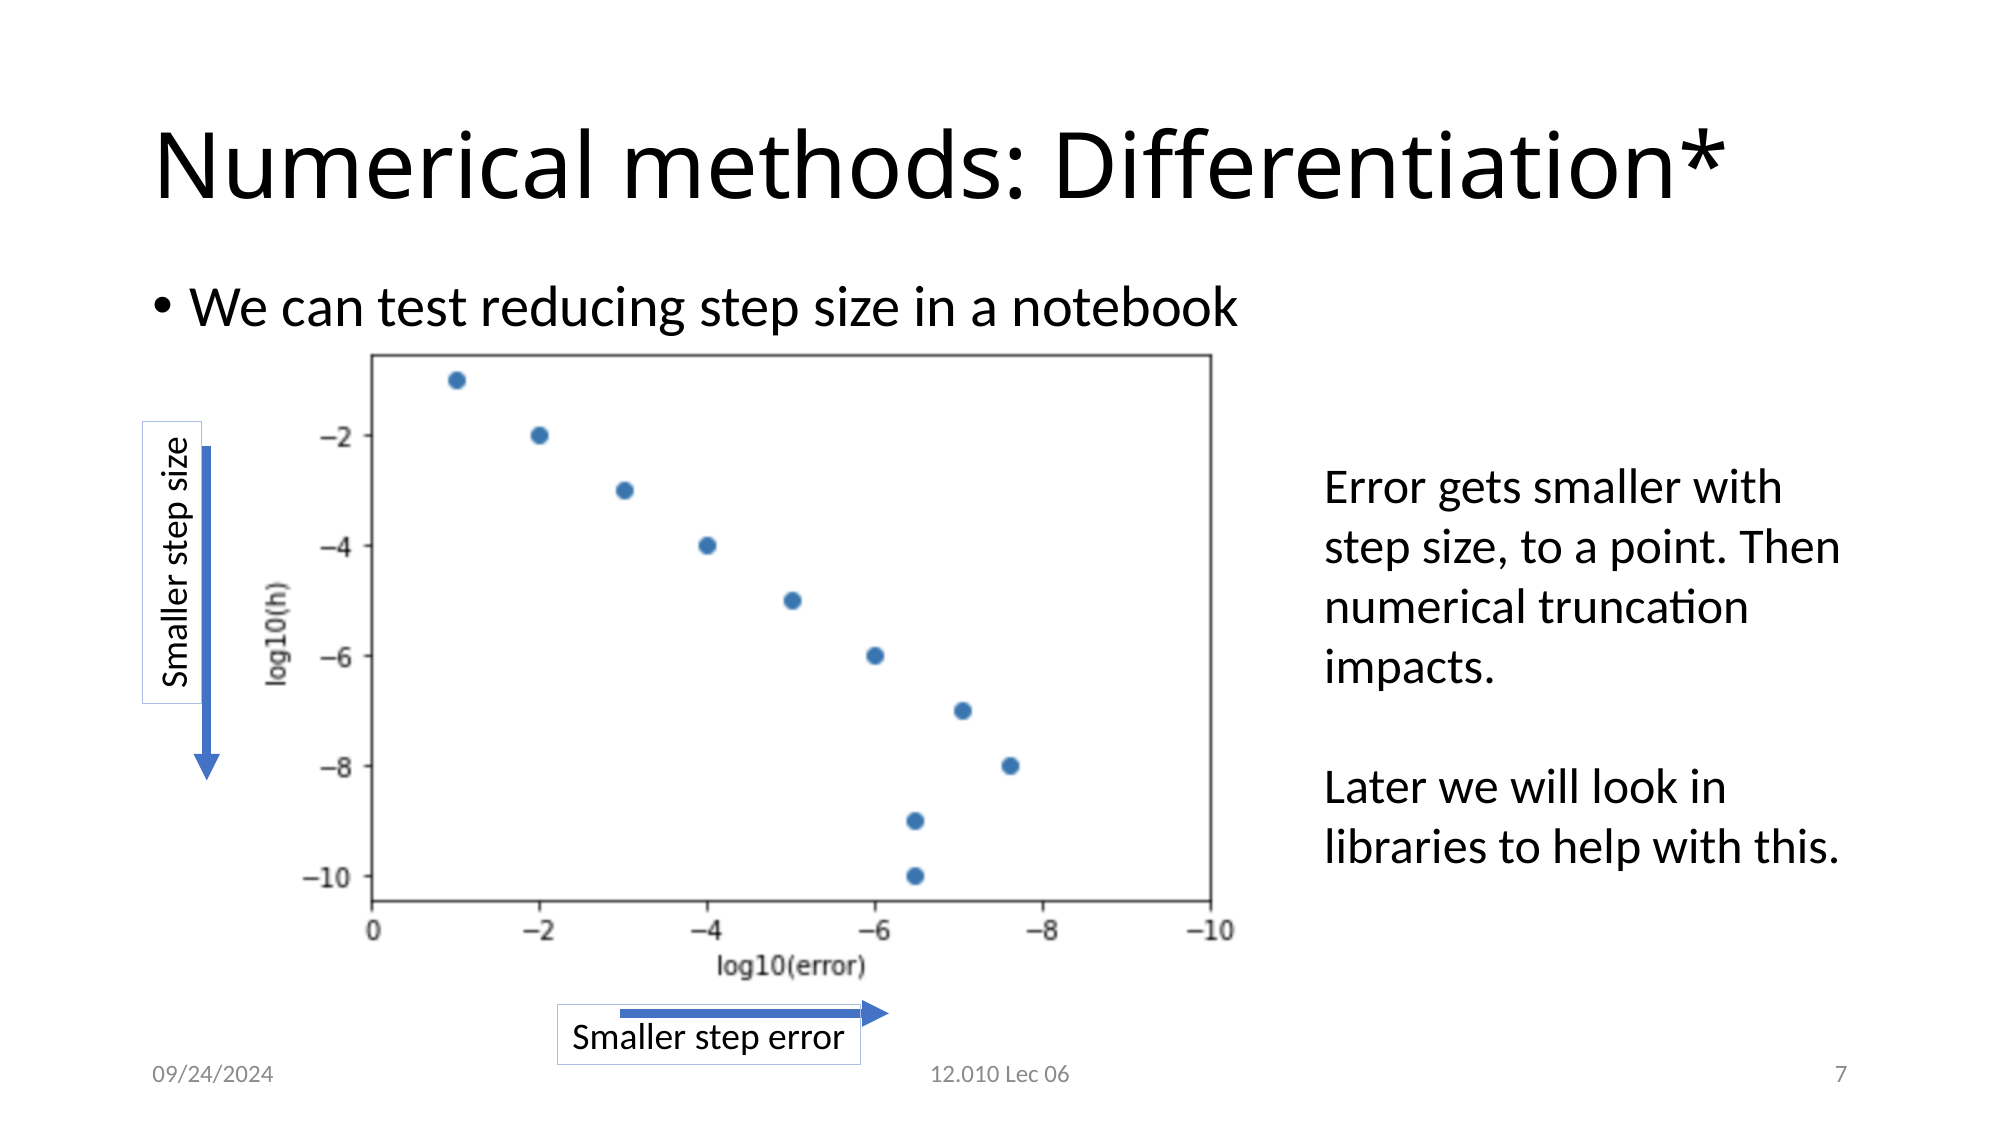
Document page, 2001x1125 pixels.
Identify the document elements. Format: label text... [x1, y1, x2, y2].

text_box Error gets smaller with step size, to a point. Then numerical truncation impacts. Later we will look in libraries to help with this. [1355, 445, 1867, 881]
list We can test reducing step size in a notebook [137, 278, 1863, 983]
footer 12.010 Lec 06 [662, 1042, 1338, 1103]
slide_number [137, 1042, 588, 1103]
text_box Smaller step size [142, 421, 202, 704]
text_box Smaller step error [557, 1024, 861, 1065]
title Numerical methods: Differentiation* [137, 59, 1863, 278]
slide_number 7 [1412, 1042, 1863, 1103]
picture [233, 338, 1355, 1024]
